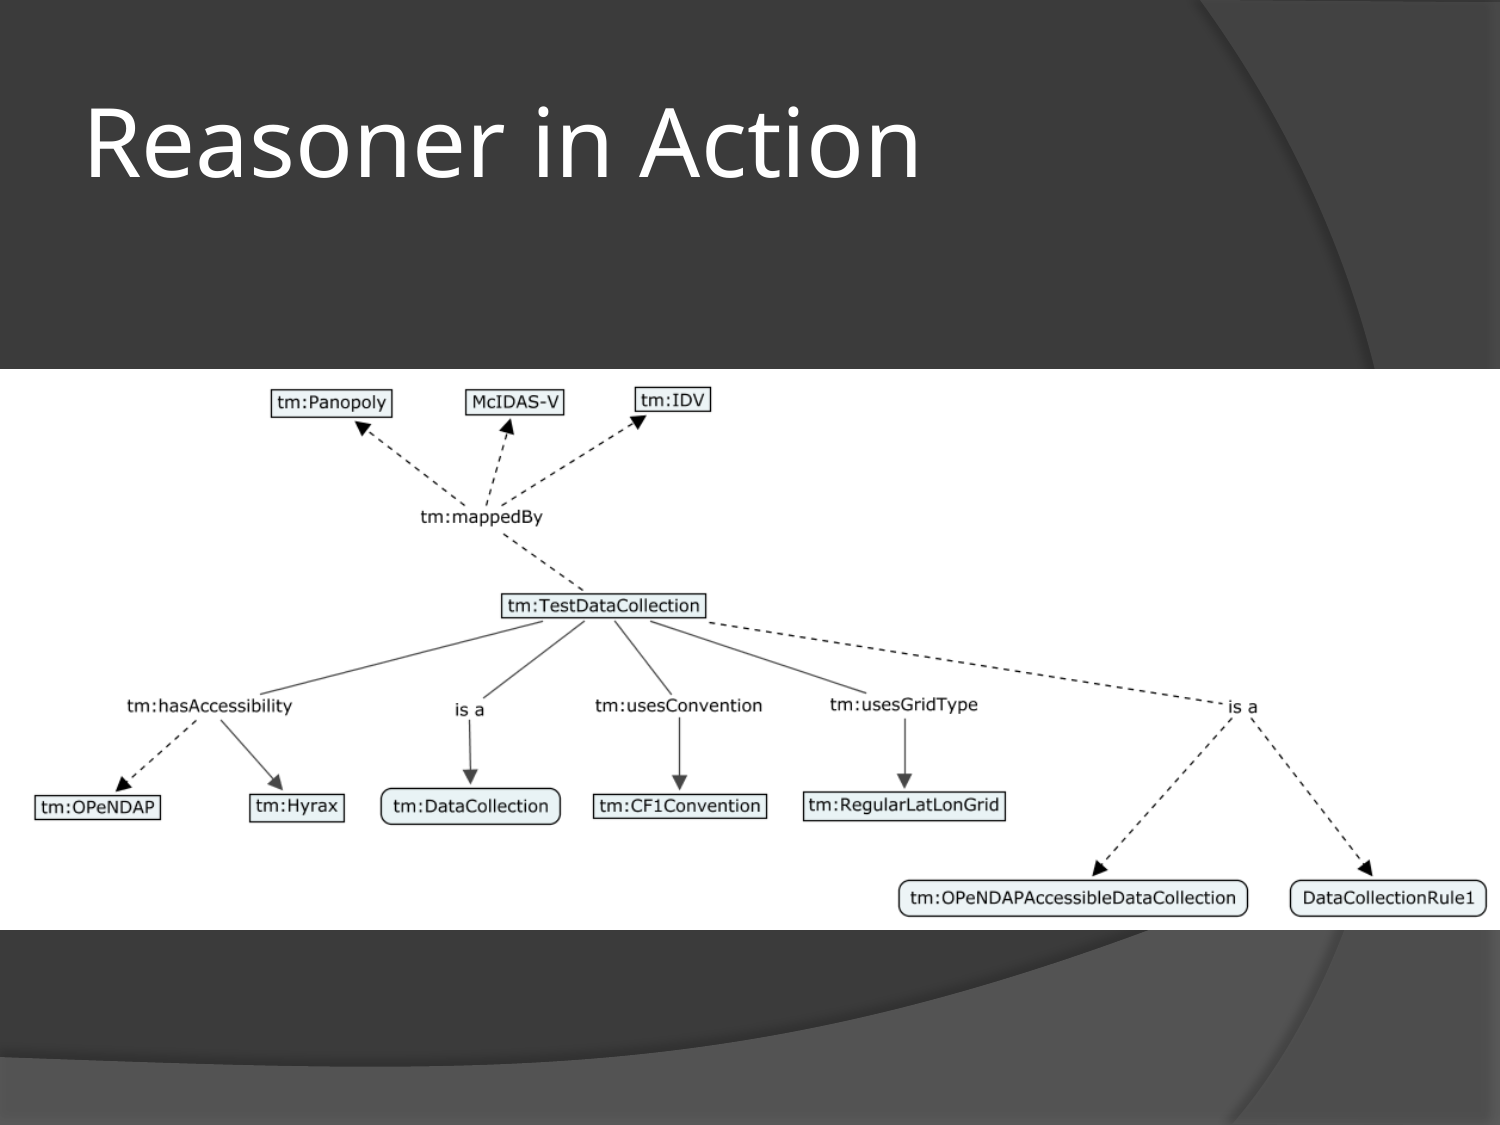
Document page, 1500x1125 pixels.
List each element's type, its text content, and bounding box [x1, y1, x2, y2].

picture [0, 368, 1500, 931]
title Reasoner in Action [75, 45, 1300, 233]
